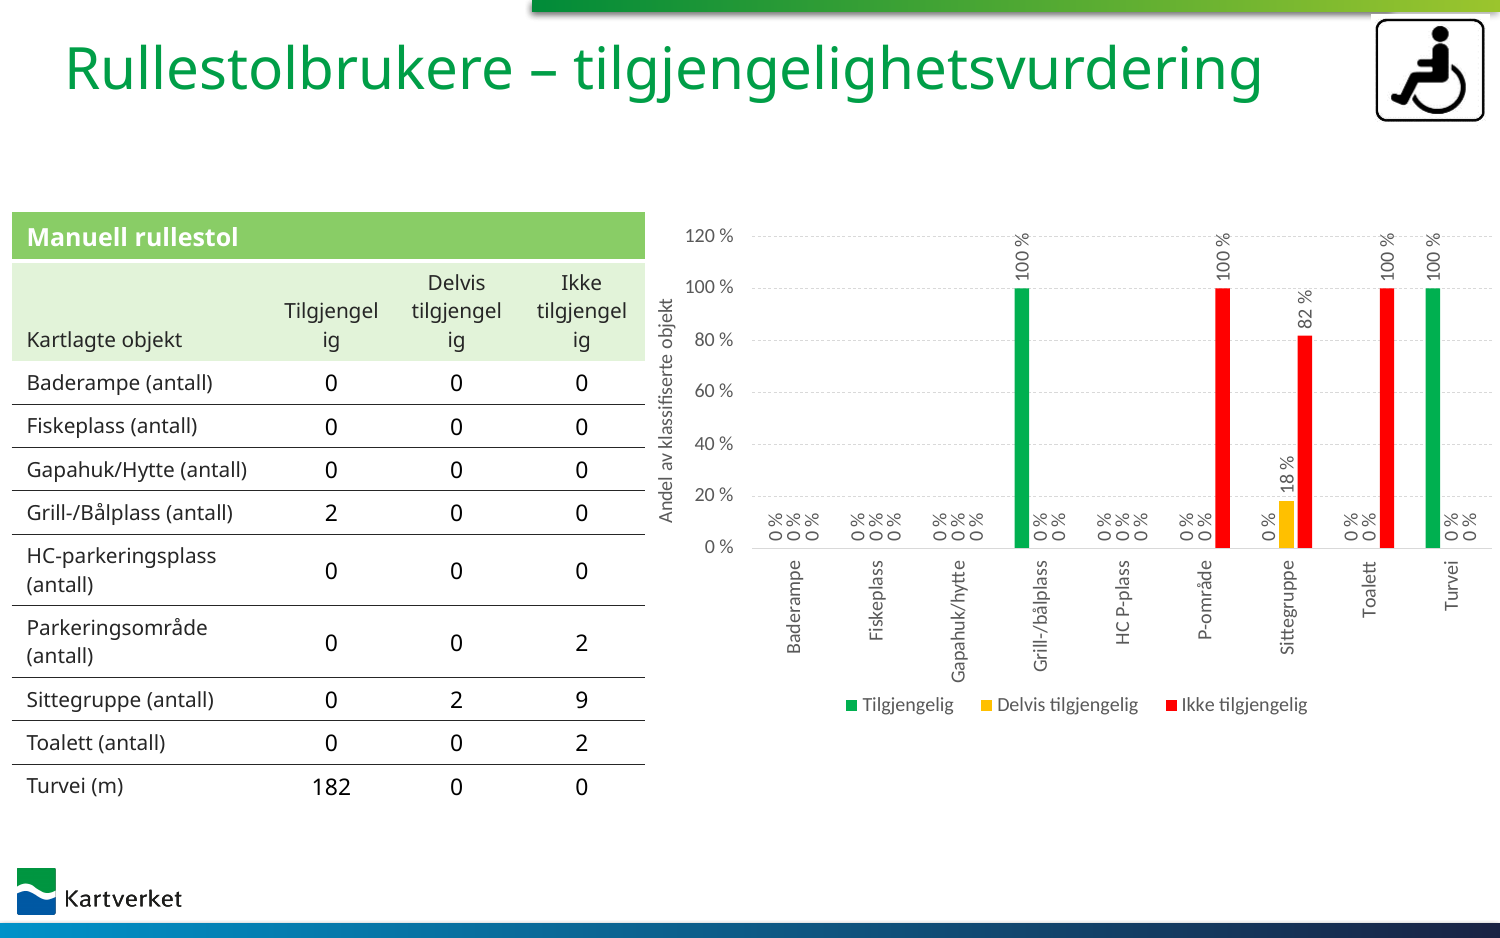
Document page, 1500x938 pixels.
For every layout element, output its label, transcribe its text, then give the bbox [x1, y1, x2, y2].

table_cell Baderampe (antall) [12, 361, 269, 404]
table_cell Parkeringsområde (antall) [12, 606, 269, 677]
table_cell 9 [519, 678, 638, 720]
table_cell Gapahuk/Hytte (antall) [12, 448, 269, 490]
table_cell 0 [269, 678, 394, 720]
table_cell HC-parkeringsplass (antall) [12, 535, 269, 605]
table_cell Sittegruppe (antall) [12, 678, 269, 720]
table_cell Tilgjengelig [269, 263, 394, 361]
table_cell Turvei (m) [12, 765, 269, 807]
table_cell Ikke tilgjengelig [519, 263, 638, 361]
table_cell 0 [519, 765, 645, 807]
table_cell 0 [519, 405, 638, 447]
table_cell 0 [394, 606, 519, 677]
table_cell 0 [269, 535, 394, 605]
table_cell Kartlagte objekt [12, 263, 269, 361]
picture [1371, 13, 1491, 127]
table_cell 0 [394, 448, 519, 490]
table_cell 0 [394, 721, 519, 764]
table_cell 2 [519, 606, 638, 677]
table_cell 0 [394, 491, 519, 534]
table_cell 0 [269, 361, 394, 404]
table_header Manuell rullestol [12, 212, 645, 259]
table_cell Fiskeplass (antall) [12, 405, 269, 447]
table_cell 0 [519, 491, 638, 534]
table_cell 0 [394, 361, 519, 404]
table_cell 2 [269, 491, 394, 534]
table_cell 0 [269, 448, 394, 490]
text_box Rullestolbrukere – tilgjengelighetsvurdering [49, 12, 1372, 109]
table_cell 0 [519, 361, 638, 404]
table_cell 0 [394, 535, 519, 605]
table_cell 0 [519, 535, 638, 605]
table_cell Delvis tilgjengelig [394, 263, 519, 361]
table_cell 182 [269, 765, 394, 807]
table_cell 0 [269, 721, 394, 764]
table_cell 2 [394, 678, 519, 720]
table_cell 2 [519, 721, 645, 764]
table_cell 0 [394, 405, 519, 447]
table_cell Grill-/Bålplass (antall) [12, 491, 269, 534]
table_cell 0 [394, 765, 519, 807]
table_cell 0 [269, 405, 394, 447]
table_cell 0 [519, 448, 638, 490]
table_cell 0 [269, 606, 394, 677]
picture [643, 218, 1500, 728]
table_cell Toalett (antall) [12, 721, 269, 764]
